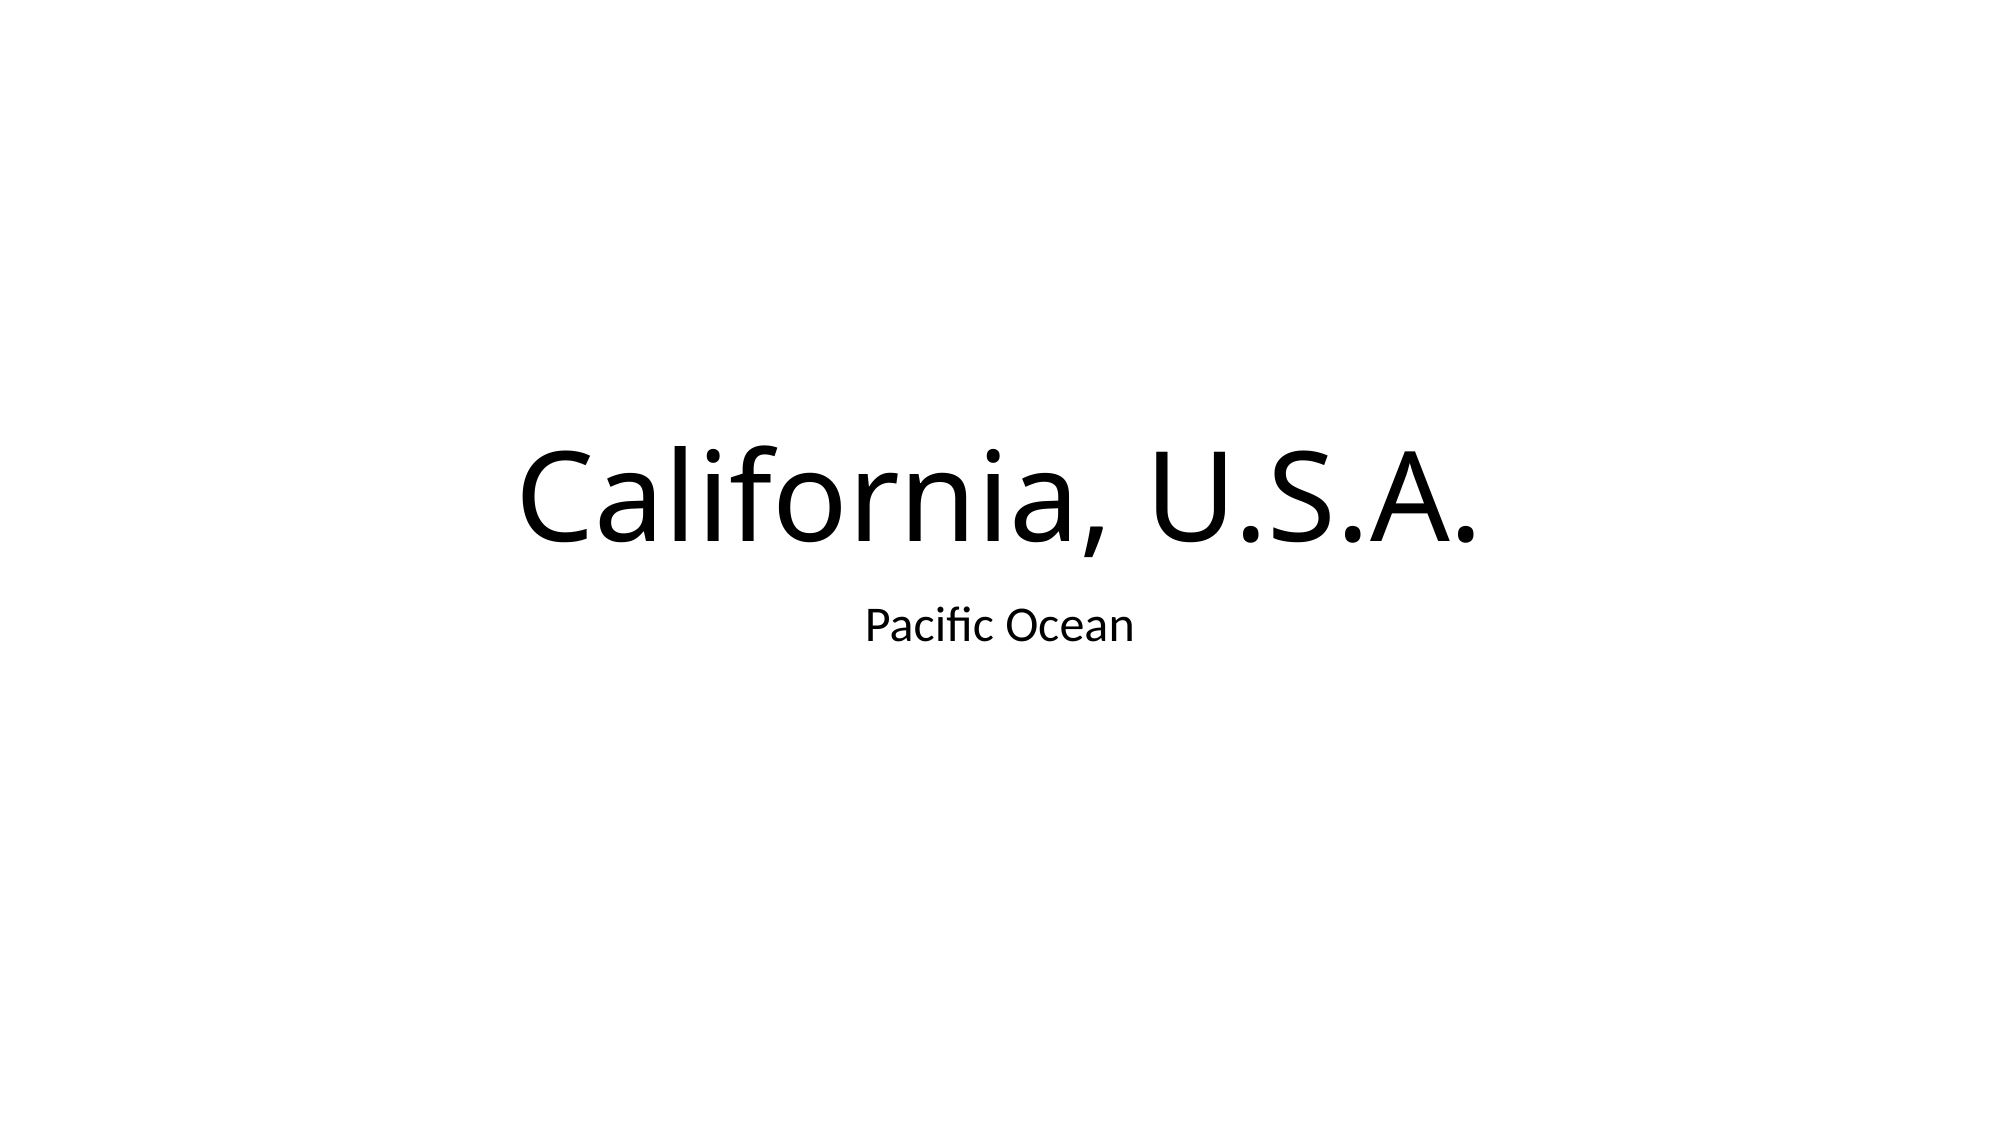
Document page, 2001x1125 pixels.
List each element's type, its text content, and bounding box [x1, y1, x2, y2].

subtitle Pacific Ocean [249, 590, 1750, 863]
title California, U.S.A. [249, 184, 1750, 576]
